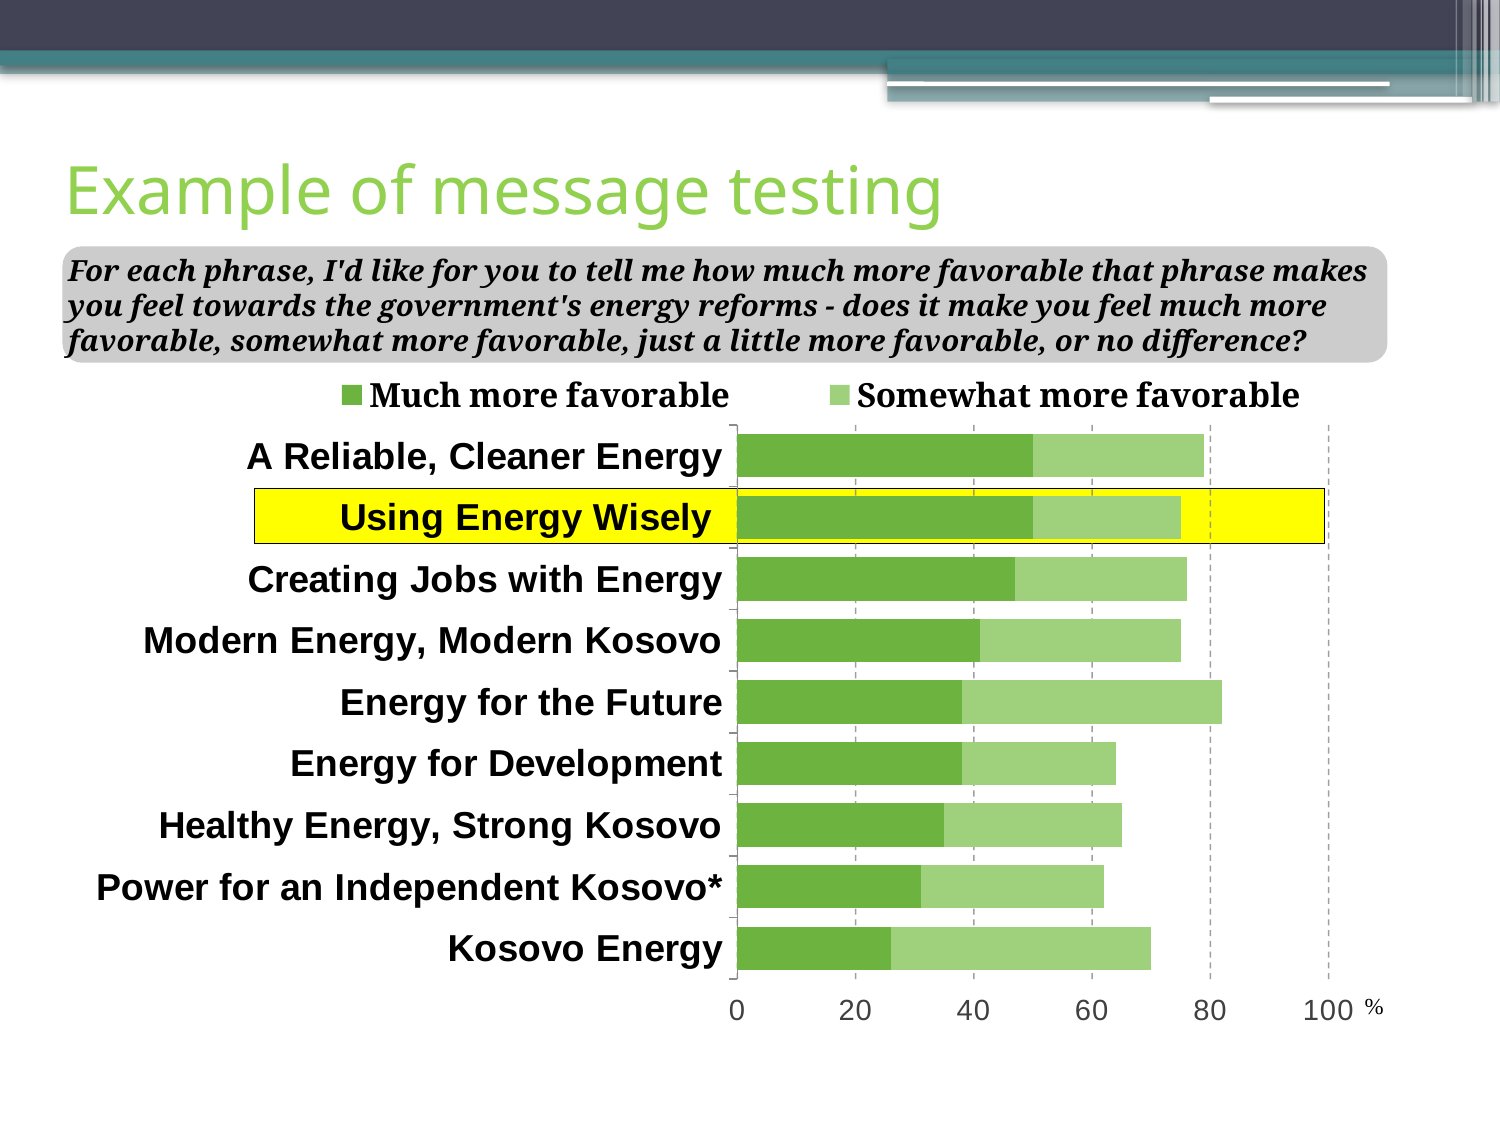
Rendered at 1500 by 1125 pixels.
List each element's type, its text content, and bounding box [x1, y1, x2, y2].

chart [12, 287, 1401, 1038]
title Example of message testing [50, 149, 1500, 225]
text_box For each phrase, I'd like for you to tell me how much more favorable that phrase makes you feel towards the government's energy reforms - does it make you feel much more favorable, somewhat more favorable, just a little more favorable, or no difference? [62, 246, 1388, 284]
